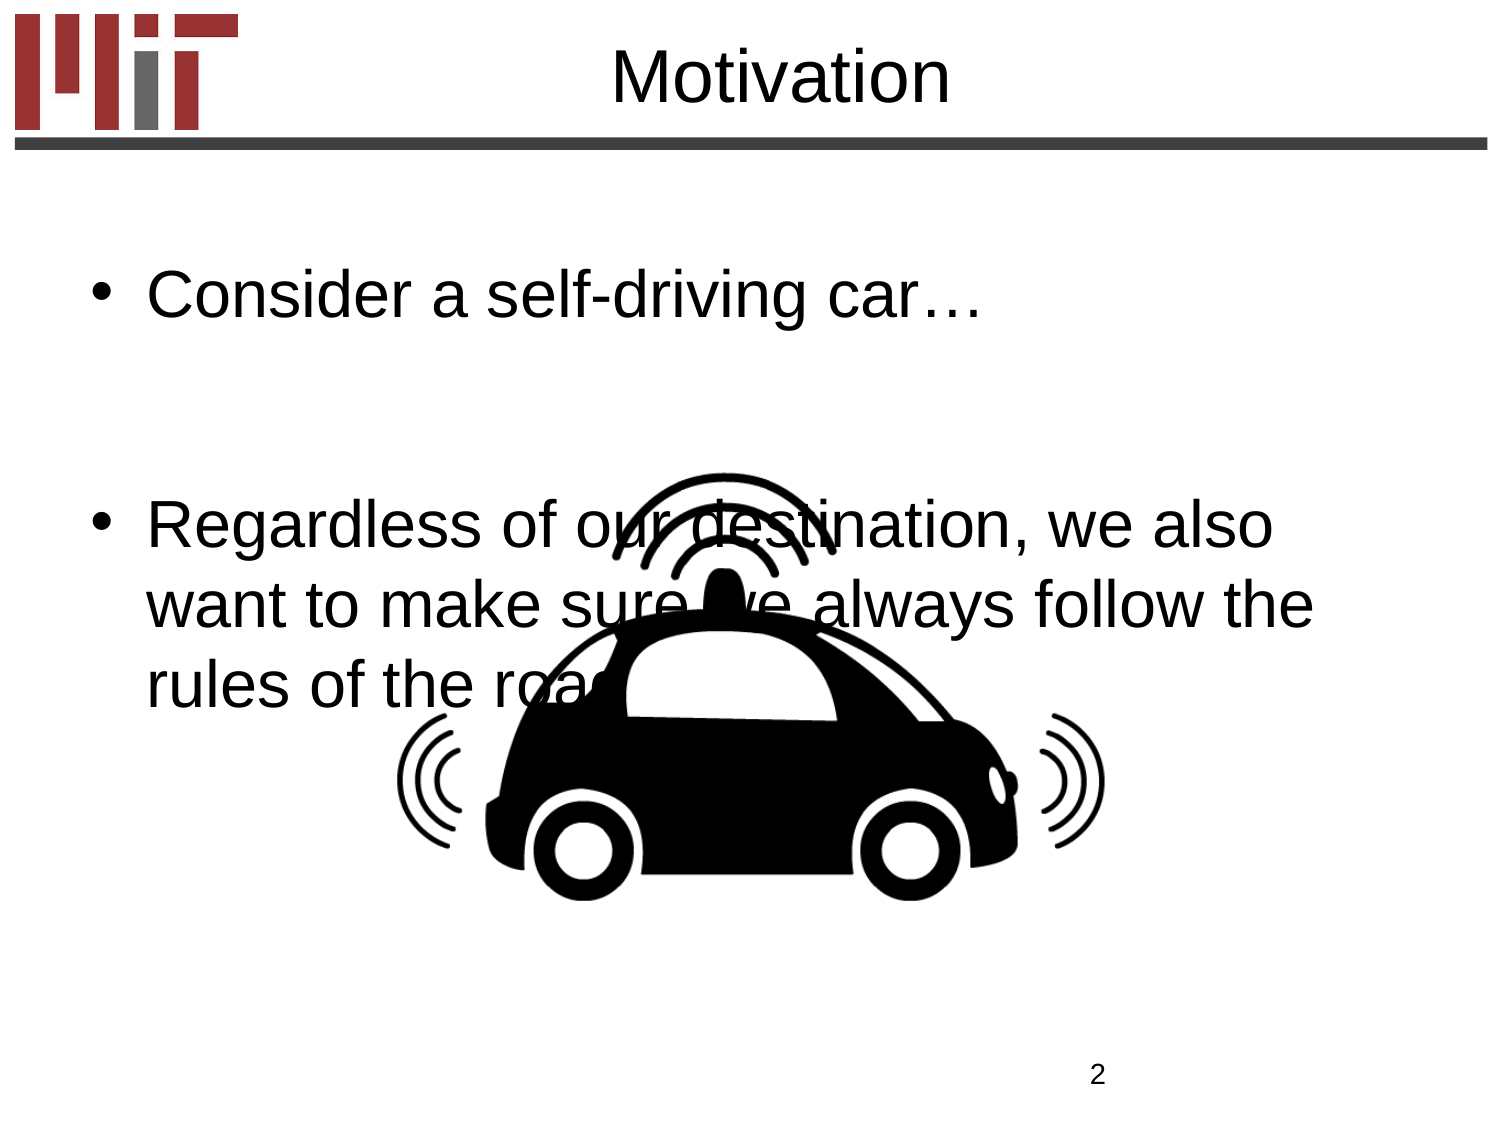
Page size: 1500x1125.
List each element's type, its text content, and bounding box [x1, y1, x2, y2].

picture [356, 440, 1144, 956]
title Motivation [237, 15, 1325, 130]
picture [15, 14, 238, 130]
list Consider a self-driving car… [75, 149, 1425, 379]
slide_number 2 [1074, 1042, 1425, 1103]
list Regardless of our destination, we also want to make sure we always follow the rules of the road [75, 379, 1425, 793]
